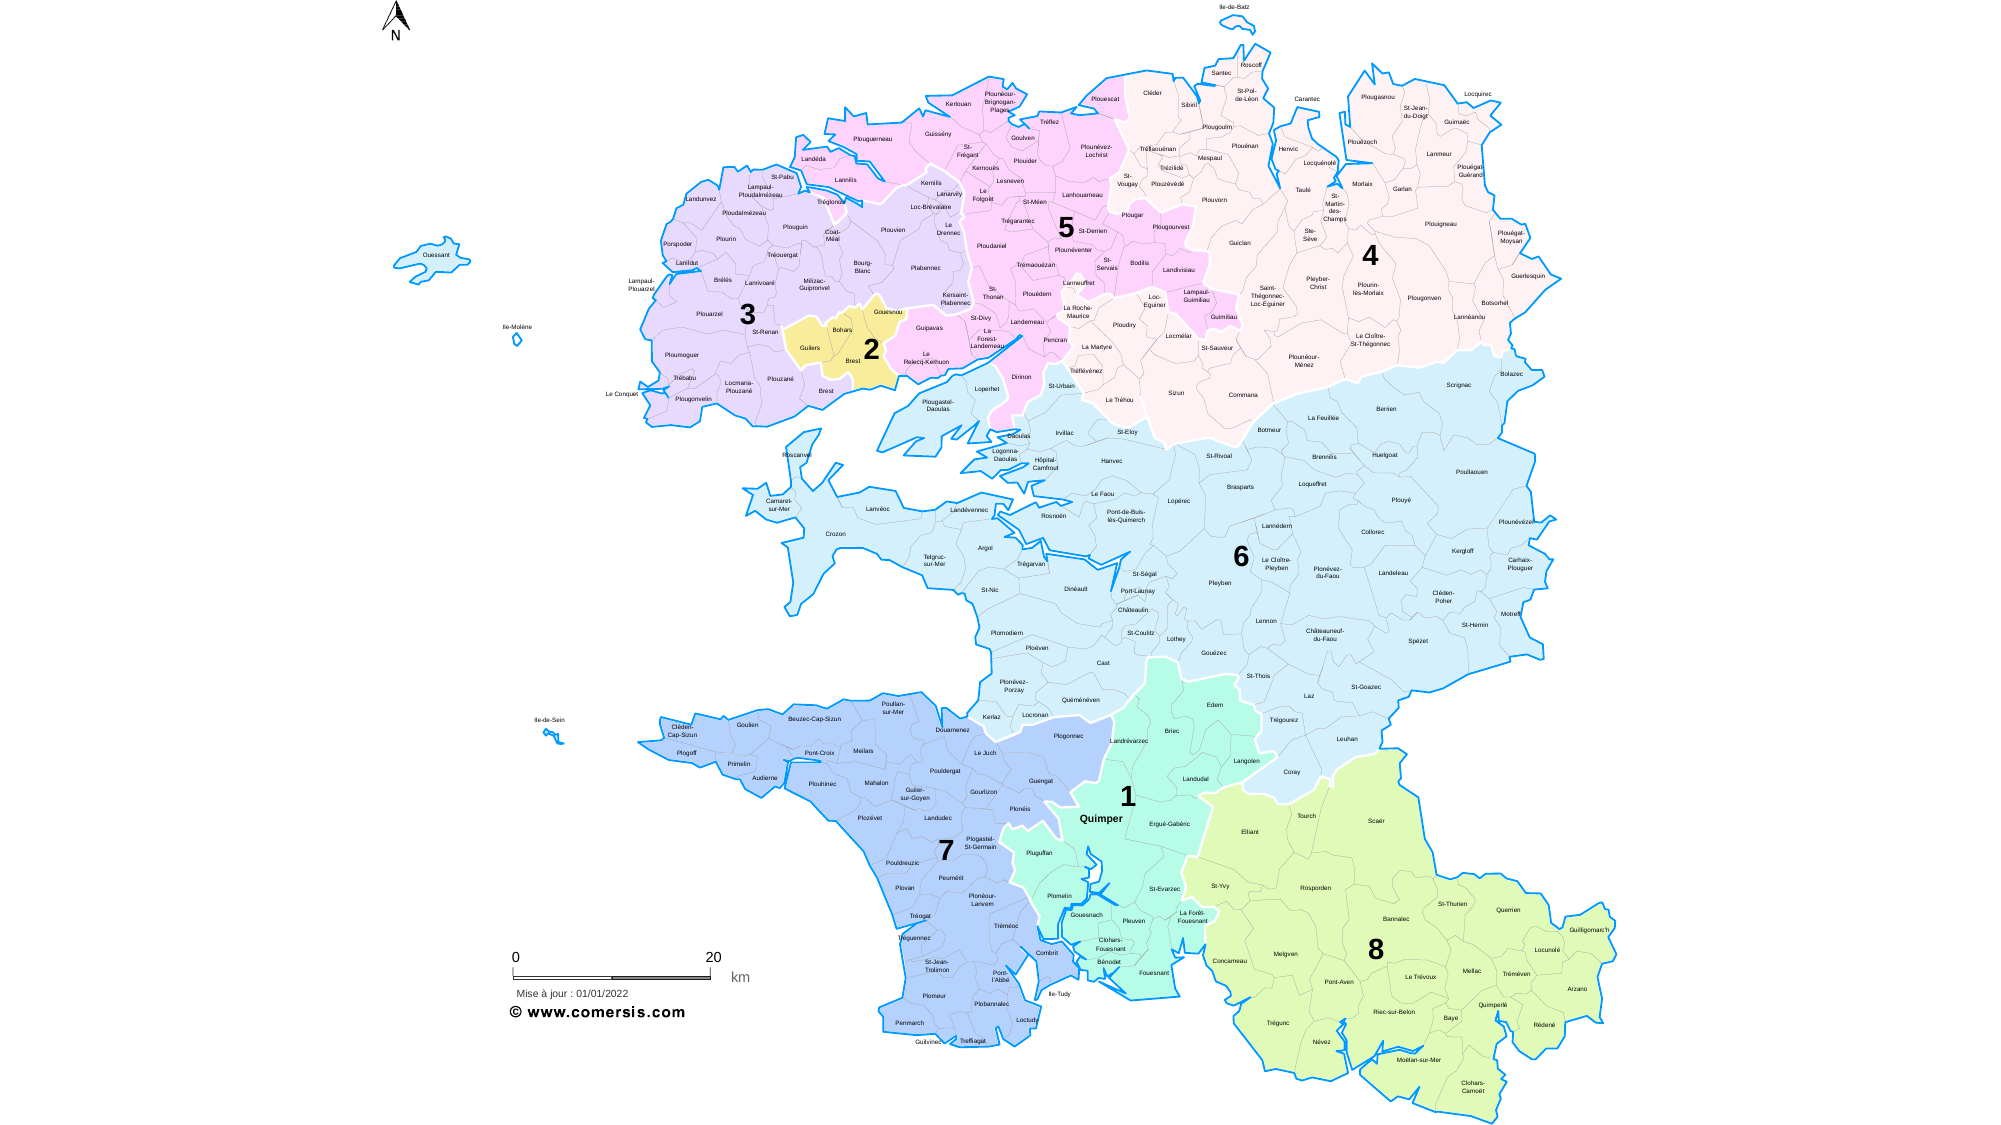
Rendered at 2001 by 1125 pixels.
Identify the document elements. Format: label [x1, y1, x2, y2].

text_box [382, 0, 1618, 1125]
